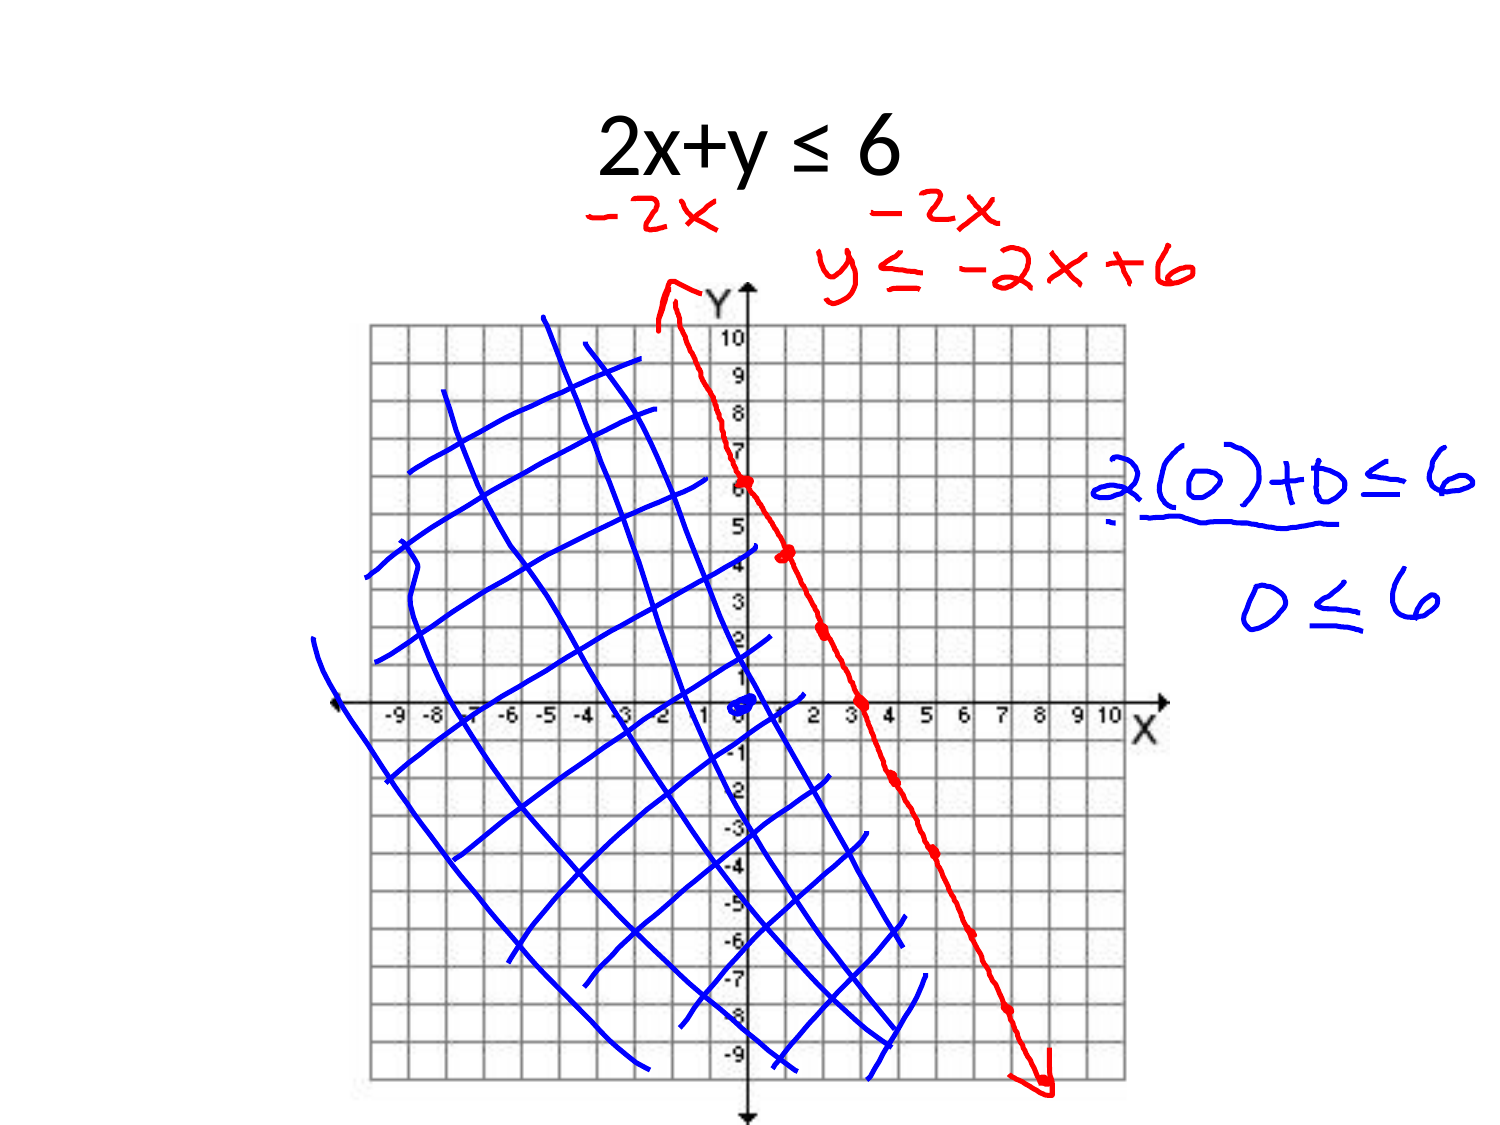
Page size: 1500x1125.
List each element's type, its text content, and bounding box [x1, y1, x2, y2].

text_box [1366, 460, 1406, 483]
text_box [1391, 567, 1439, 620]
text_box [1105, 262, 1144, 266]
text_box [879, 250, 923, 274]
text_box [1428, 446, 1474, 497]
text_box [1242, 584, 1287, 631]
text_box [587, 215, 618, 219]
title 2x+y ≤ 6 [75, 45, 1425, 233]
text_box [1270, 478, 1305, 484]
text_box [1050, 251, 1065, 268]
text_box [1114, 251, 1122, 262]
text_box [957, 198, 995, 232]
text_box [1315, 581, 1361, 614]
text_box [680, 200, 697, 218]
text_box [1188, 470, 1222, 499]
text_box [982, 210, 1001, 225]
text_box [312, 316, 926, 1081]
text_box [1223, 443, 1260, 506]
text_box [959, 267, 987, 271]
text_box [686, 200, 717, 226]
text_box [1175, 444, 1185, 509]
text_box [694, 215, 718, 232]
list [329, 281, 1171, 1125]
text_box [1065, 270, 1078, 280]
text_box [816, 249, 857, 280]
text_box [968, 196, 984, 211]
text_box [1285, 461, 1289, 480]
text_box [1311, 459, 1346, 503]
text_box [1048, 253, 1088, 280]
text_box [1175, 515, 1340, 530]
text_box [1309, 625, 1364, 633]
text_box [1157, 244, 1194, 285]
text_box [632, 197, 668, 231]
text_box [920, 190, 956, 221]
text_box [1120, 264, 1130, 280]
text_box [996, 246, 1030, 280]
text_box [1286, 482, 1294, 505]
text_box [870, 211, 902, 215]
